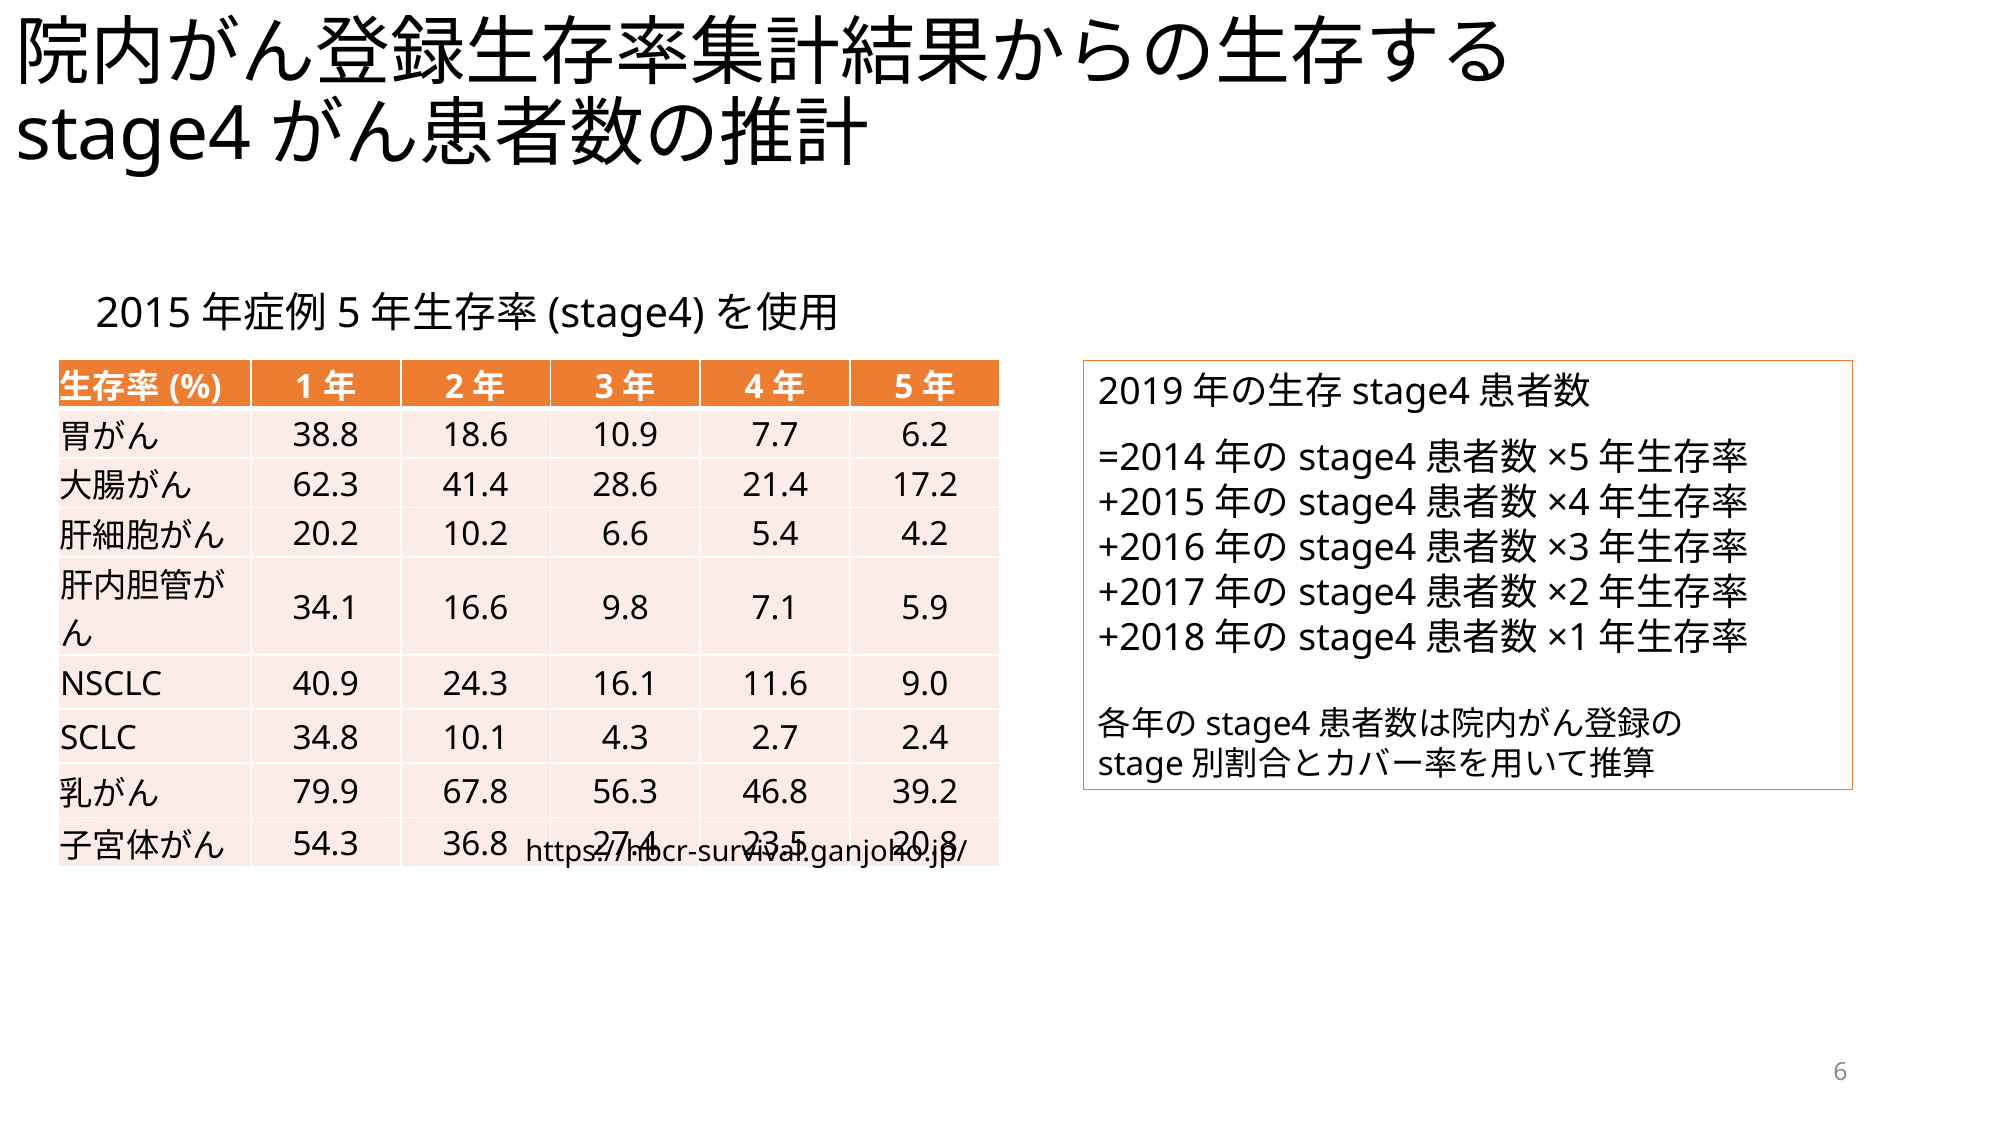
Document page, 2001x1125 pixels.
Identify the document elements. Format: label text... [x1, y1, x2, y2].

table_cell 6.6 [551, 508, 699, 556]
table_cell 38.8 [252, 411, 400, 457]
table_cell 27.4 [551, 818, 699, 824]
table_cell 41.4 [402, 459, 550, 507]
table_cell 34.8 [252, 710, 400, 762]
table_cell 10.2 [402, 508, 550, 556]
table_cell 20.2 [252, 508, 400, 556]
table_cell 肝内胆管がん [59, 558, 250, 654]
table_cell 10.1 [402, 710, 550, 762]
table_header 1年 [252, 360, 400, 406]
table_cell 5.4 [701, 508, 849, 556]
table_cell 大腸がん [59, 459, 250, 507]
table_cell 18.6 [402, 411, 550, 457]
table_header 5年 [851, 360, 999, 406]
table_cell 2.4 [851, 710, 999, 762]
table_cell 4.3 [551, 710, 699, 762]
table_cell 乳がん [59, 764, 250, 817]
slide_number 6 [1412, 1042, 1863, 1103]
text_box 2019年の生存stage4患者数 =2014年のstage4患者数×5年生存率 +2015年のstage4患者数×4年生存率 +2016年のstage4患者数×3年生存率 +2017年のstage4患者数×2年生存率 +2018年のstage4患者数×1年生存率 各年のstage4患者数は院内がん登録の stage別割合とカバー率を用いて推算 [1083, 360, 1853, 790]
table_header 3年 [551, 360, 699, 406]
table_cell 36.8 [402, 818, 550, 866]
table_cell SCLC [59, 710, 250, 762]
table_cell 24.3 [402, 656, 550, 708]
table_cell 17.2 [851, 459, 999, 507]
table_cell 6.2 [851, 411, 999, 457]
table_cell 79.9 [252, 764, 400, 817]
table_cell 62.3 [252, 459, 400, 507]
table_cell 39.2 [851, 764, 999, 817]
table_header 4年 [701, 360, 849, 406]
table_cell 4.2 [851, 508, 999, 556]
table_cell 7.1 [701, 558, 849, 654]
title 院内がん登録生存率集計結果からの生存する stage4がん患者数の推計 [0, 0, 2000, 189]
table_cell 21.4 [701, 459, 849, 507]
table_cell 胃がん [59, 411, 250, 457]
table_cell 23.5 [701, 818, 849, 824]
table_cell 7.7 [701, 411, 849, 457]
text_box https://hbcr-survival.ganjoho.jp/ [510, 824, 983, 875]
text_box 2015年症例5年生存率(stage4)を使用 [80, 278, 855, 344]
table_cell 16.6 [402, 558, 550, 654]
table_cell 46.8 [701, 764, 849, 817]
table_cell 28.6 [551, 459, 699, 507]
table_header 生存率(%) [59, 360, 250, 406]
table_cell 56.3 [551, 764, 699, 817]
table_cell 67.8 [402, 764, 550, 817]
table_cell 5.9 [851, 558, 999, 654]
table_cell 9.8 [551, 558, 699, 654]
table_cell 54.3 [252, 818, 400, 866]
table_cell 子宮体がん [59, 818, 250, 866]
table_cell 10.9 [551, 411, 699, 457]
table_cell 肝細胞がん [59, 508, 250, 556]
table_cell 16.1 [551, 656, 699, 708]
table_cell 34.1 [252, 558, 400, 654]
table_cell 20.8 [851, 818, 999, 866]
table_cell 2.7 [701, 710, 849, 762]
table_cell 9.0 [851, 656, 999, 708]
table_header 2年 [402, 360, 550, 406]
table_cell NSCLC [59, 656, 250, 708]
table_cell 40.9 [252, 656, 400, 708]
table_cell 11.6 [701, 656, 849, 708]
